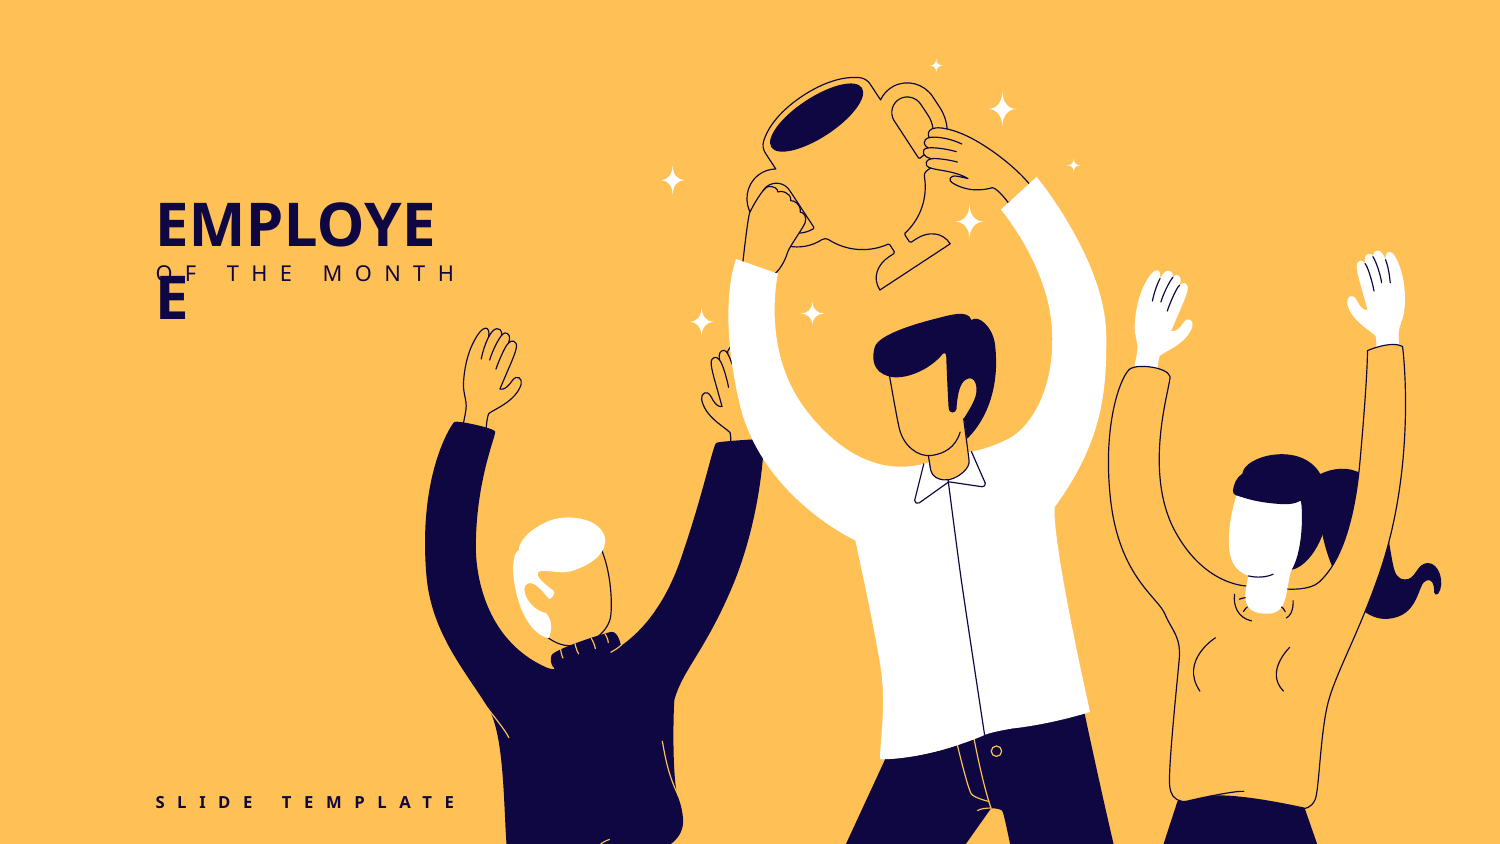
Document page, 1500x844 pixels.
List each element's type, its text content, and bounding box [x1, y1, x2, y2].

text_box OF THE MONTH [155, 259, 419, 287]
text_box EMPLOYEE [154, 186, 419, 332]
text_box SLIDE TEMPLATE [155, 792, 419, 813]
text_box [424, 58, 1442, 844]
